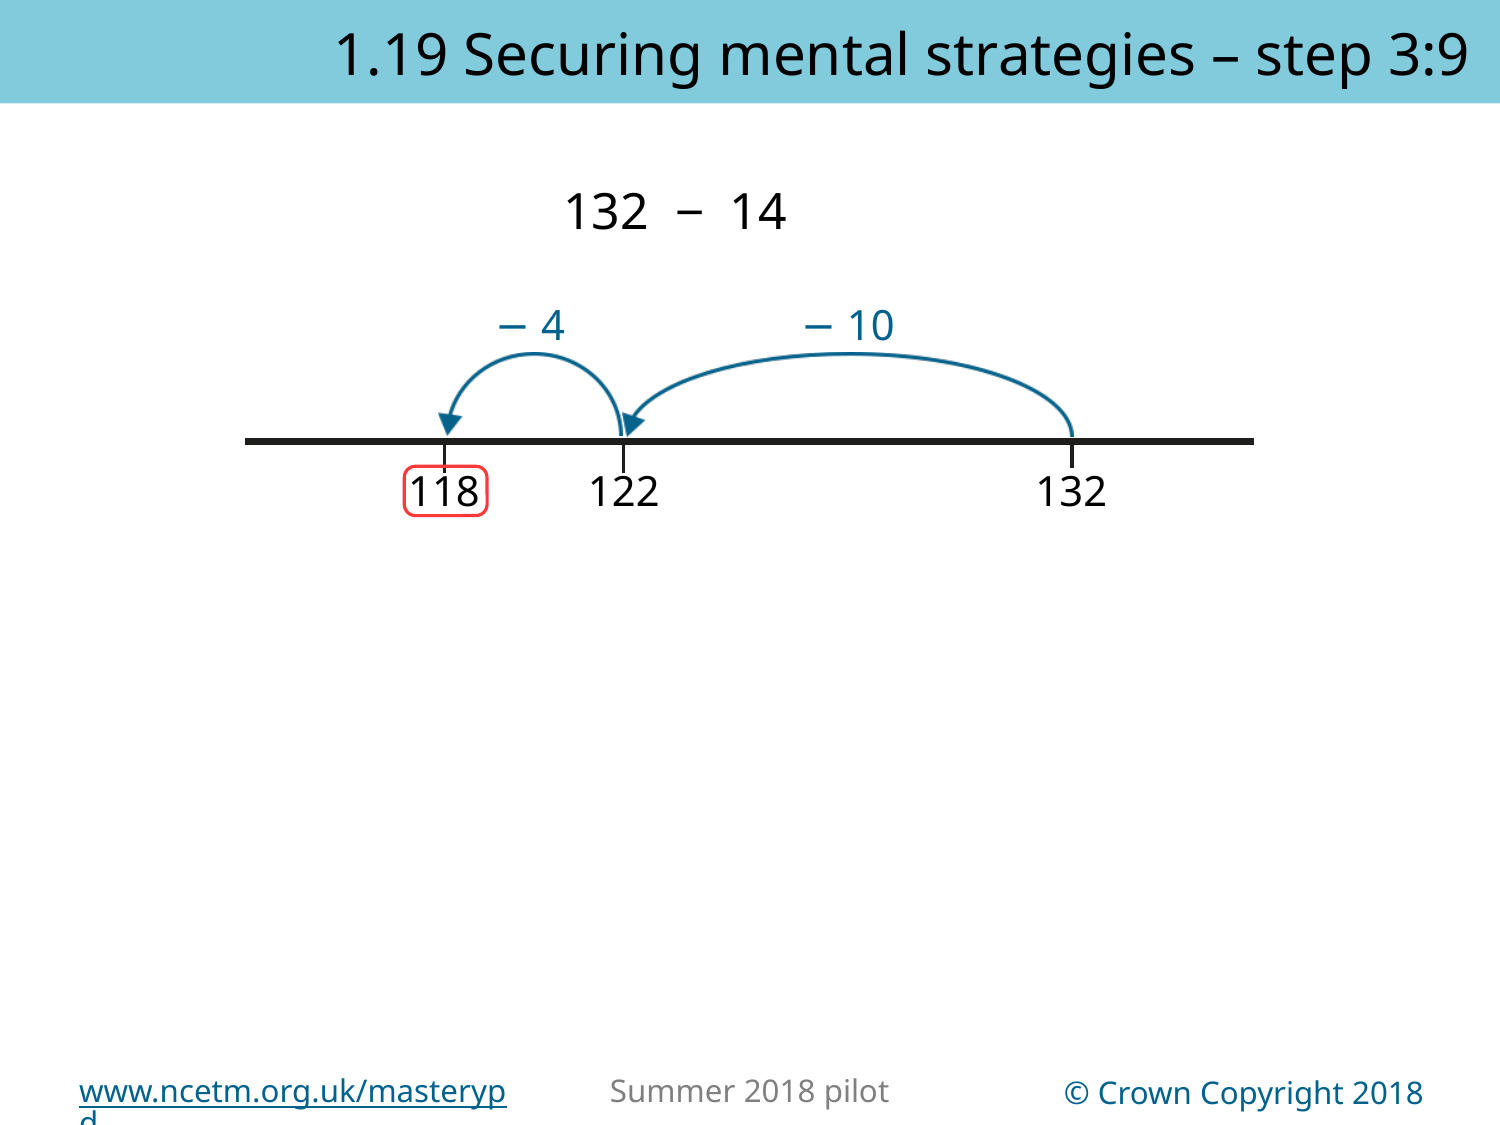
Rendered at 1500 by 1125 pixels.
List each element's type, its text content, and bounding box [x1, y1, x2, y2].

text_box − 10 [786, 291, 910, 351]
text_box − 4 [480, 291, 580, 350]
list 1.19 Securing mental strategies – step 3:9 [0, 0, 1500, 104]
picture [541, 352, 1070, 437]
text_box 118 [393, 457, 496, 523]
text_box [404, 466, 488, 516]
picture [437, 352, 619, 437]
text_box 132 [1020, 457, 1123, 523]
picture [245, 438, 1254, 473]
picture [865, 352, 1075, 435]
text_box 132 − 14 [548, 172, 803, 247]
text_box 122 [572, 457, 675, 523]
